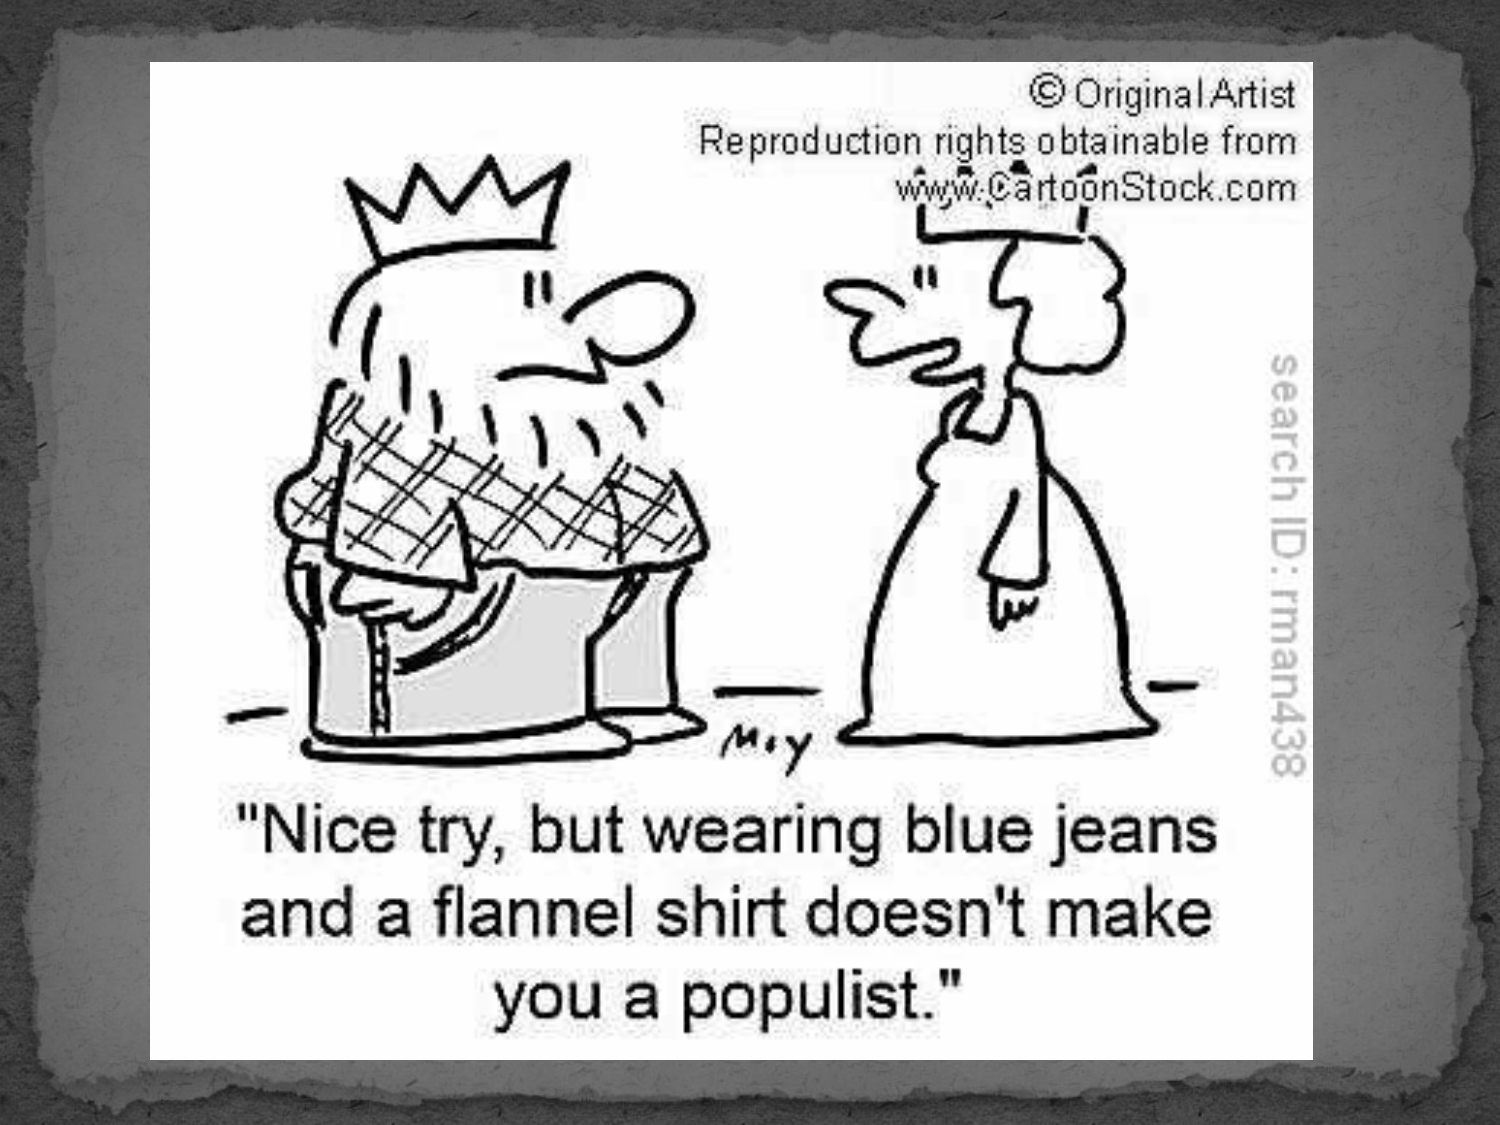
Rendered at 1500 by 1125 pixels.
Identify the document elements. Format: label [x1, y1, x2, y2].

picture [150, 62, 1313, 1060]
